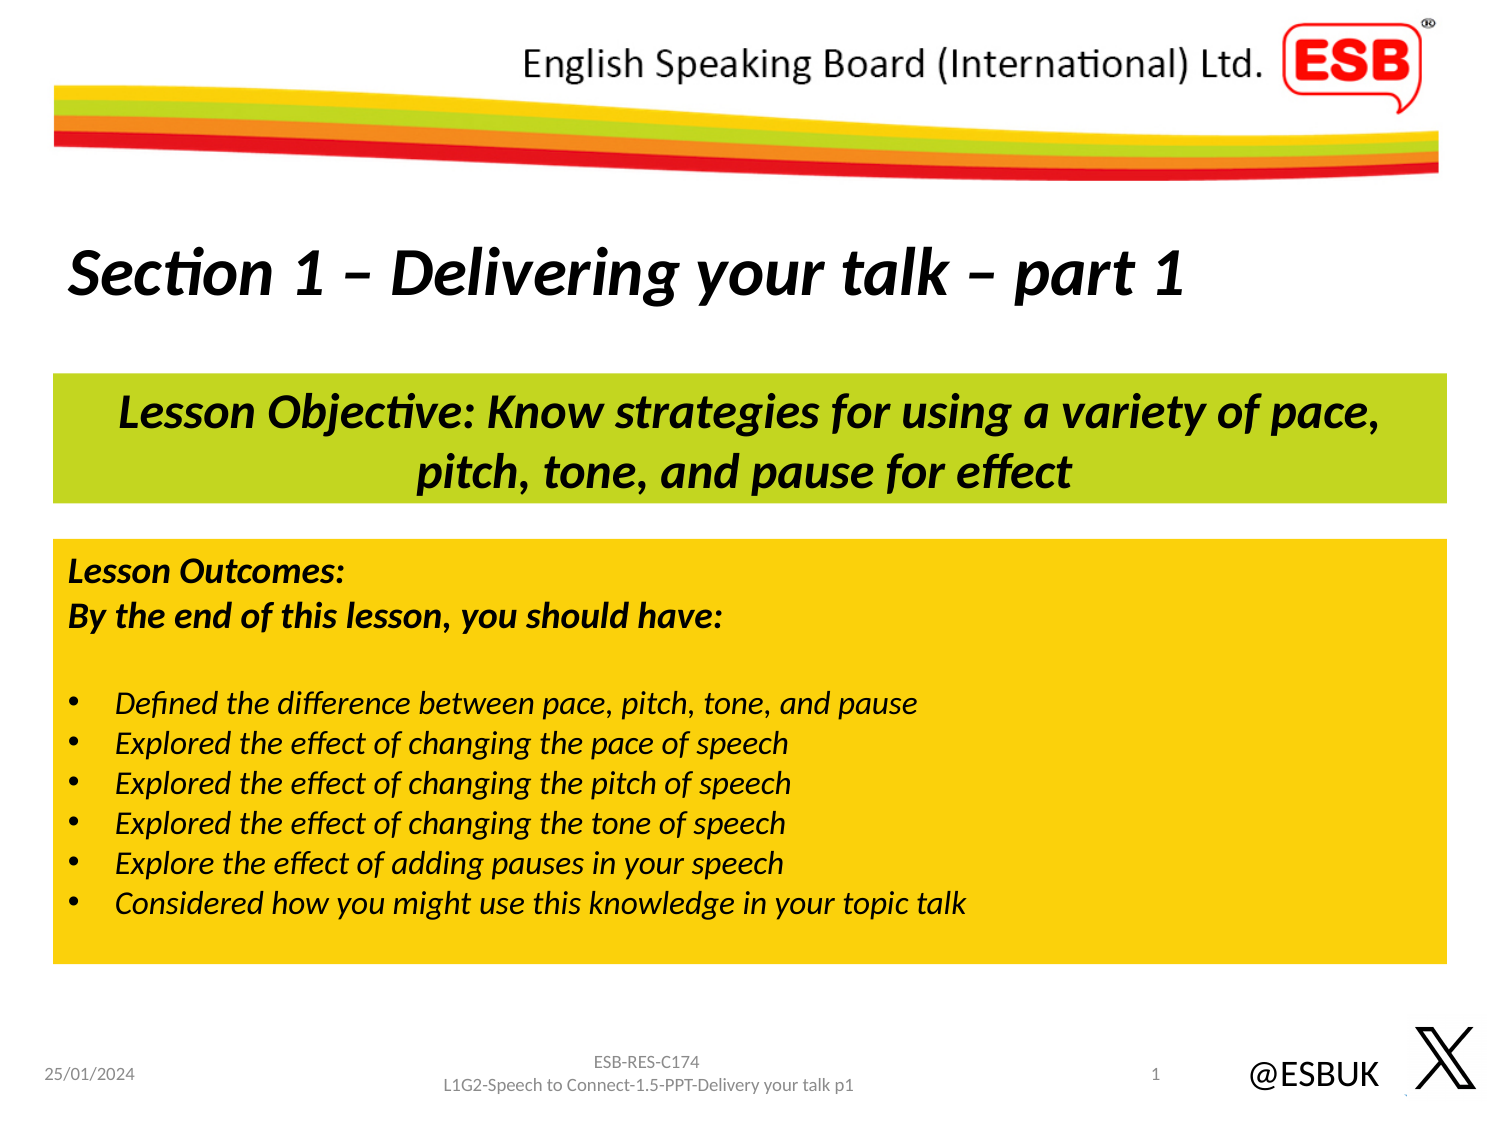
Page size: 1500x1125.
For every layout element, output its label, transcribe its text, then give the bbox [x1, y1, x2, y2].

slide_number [29, 1042, 367, 1103]
picture [0, 0, 1500, 189]
slide_number 1 [930, 1042, 1176, 1103]
footer ESB-RES-C174 L1G2-Speech to Connect-1.5-PPT-Delivery your talk p1 [395, 1042, 902, 1103]
text_box Section 1 – Delivering your talk – part 1 [53, 208, 1347, 338]
picture [1404, 1014, 1487, 1102]
text_box Lesson Objective: Know strategies for using a variety of pace, pitch, tone, and pause for effect [52, 372, 1448, 504]
text_box Lesson Outcomes: By the end of this lesson, you should have: Defined the difference between pace, pitch, tone, and pause Explored the effect of changing the pace of speech Explored the effect of changing the pitch of speech Explored the effect of changing the tone of speech Explore the effect of adding pauses in your speech Considered how you might use this knowledge in your topic talk [52, 538, 1448, 965]
